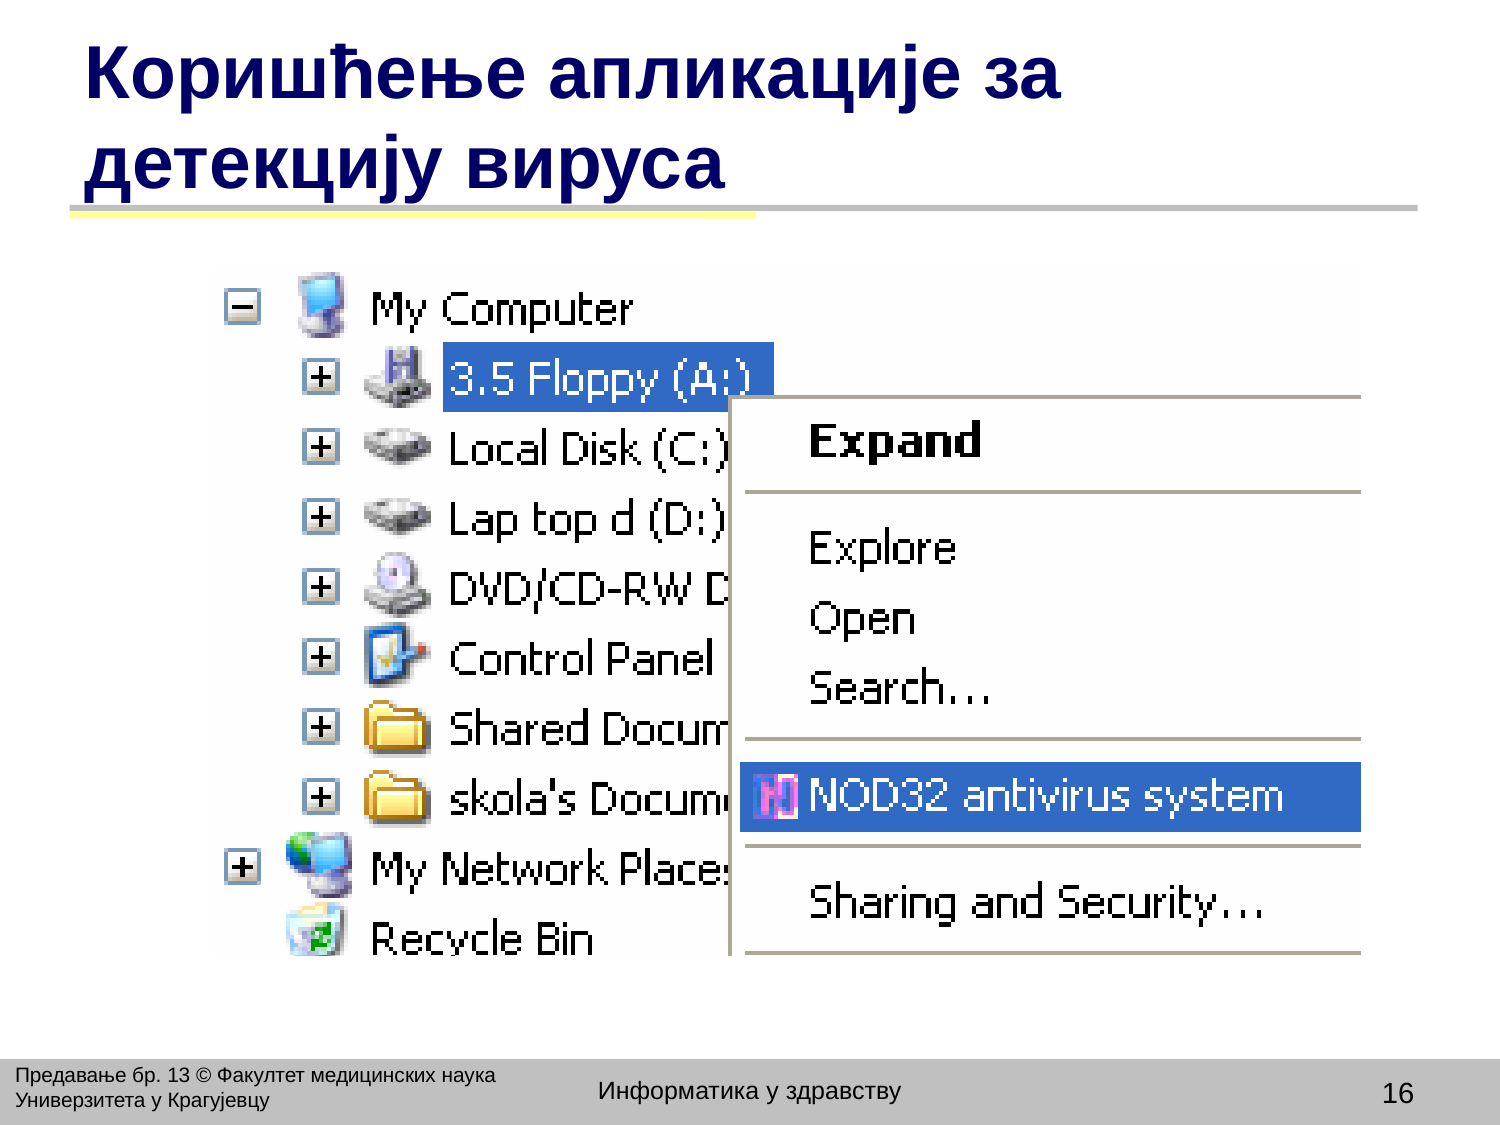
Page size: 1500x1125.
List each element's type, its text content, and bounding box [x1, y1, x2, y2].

slide_number 16 [1079, 1066, 1430, 1125]
slide_number Предавање бр. 13 © Факултет медицинских наука Универзитета у Крагујевцу [0, 1053, 617, 1108]
title Коришћење апликације за детекцију вируса [69, 19, 1426, 208]
footer Информатика у здравству [512, 1066, 988, 1125]
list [212, 267, 1362, 956]
